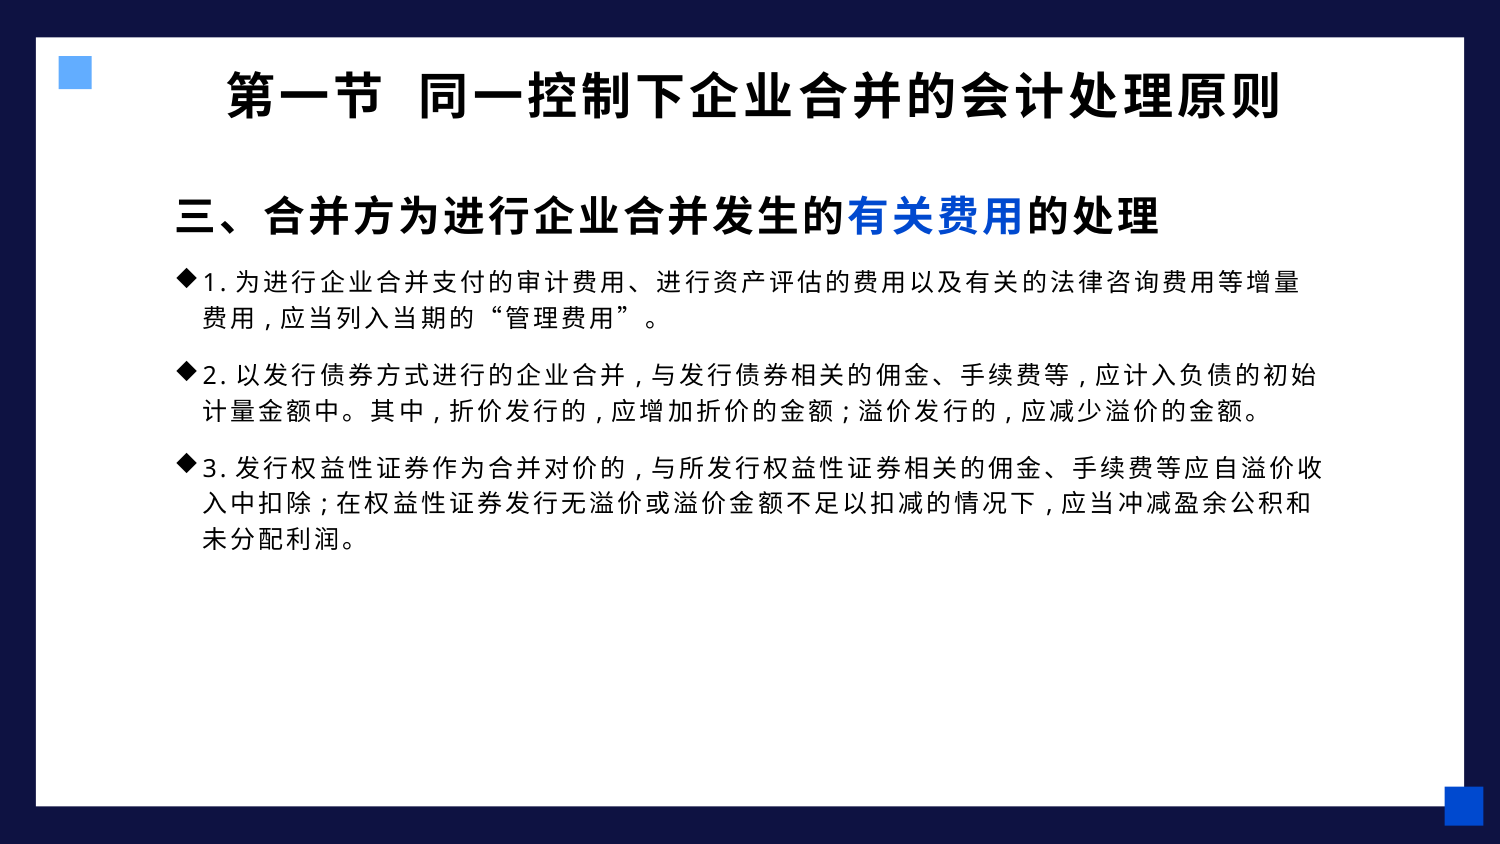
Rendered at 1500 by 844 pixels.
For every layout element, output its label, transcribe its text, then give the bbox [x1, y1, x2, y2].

list 三、合并方为进行企业合并发生的有关费用的处理 1.为进行企业合并支付的审计费用、进行资产评估的费用以及有关的法律咨询费用等增量费用,应当列入当期的“管理费用”。 2.以发行债券方式进行的企业合并,与发行债券相关的佣金、手续费等,应计入负债的初始计量金额中。其中,折价发行的,应增加折价的金额;溢价发行的,应减少溢价的金额。 3.发行权益性证券作为合并对价的,与所发行权益性证券相关的佣金、手续费等应自溢价收入中扣除;在权益性证券发行无溢价或溢价金额不足以扣减的情况下,应当冲减盈余公积和未分配利润。 [157, 179, 1343, 604]
title 第一节 同一控制下企业合并的会计处理原则 [159, 43, 1344, 133]
